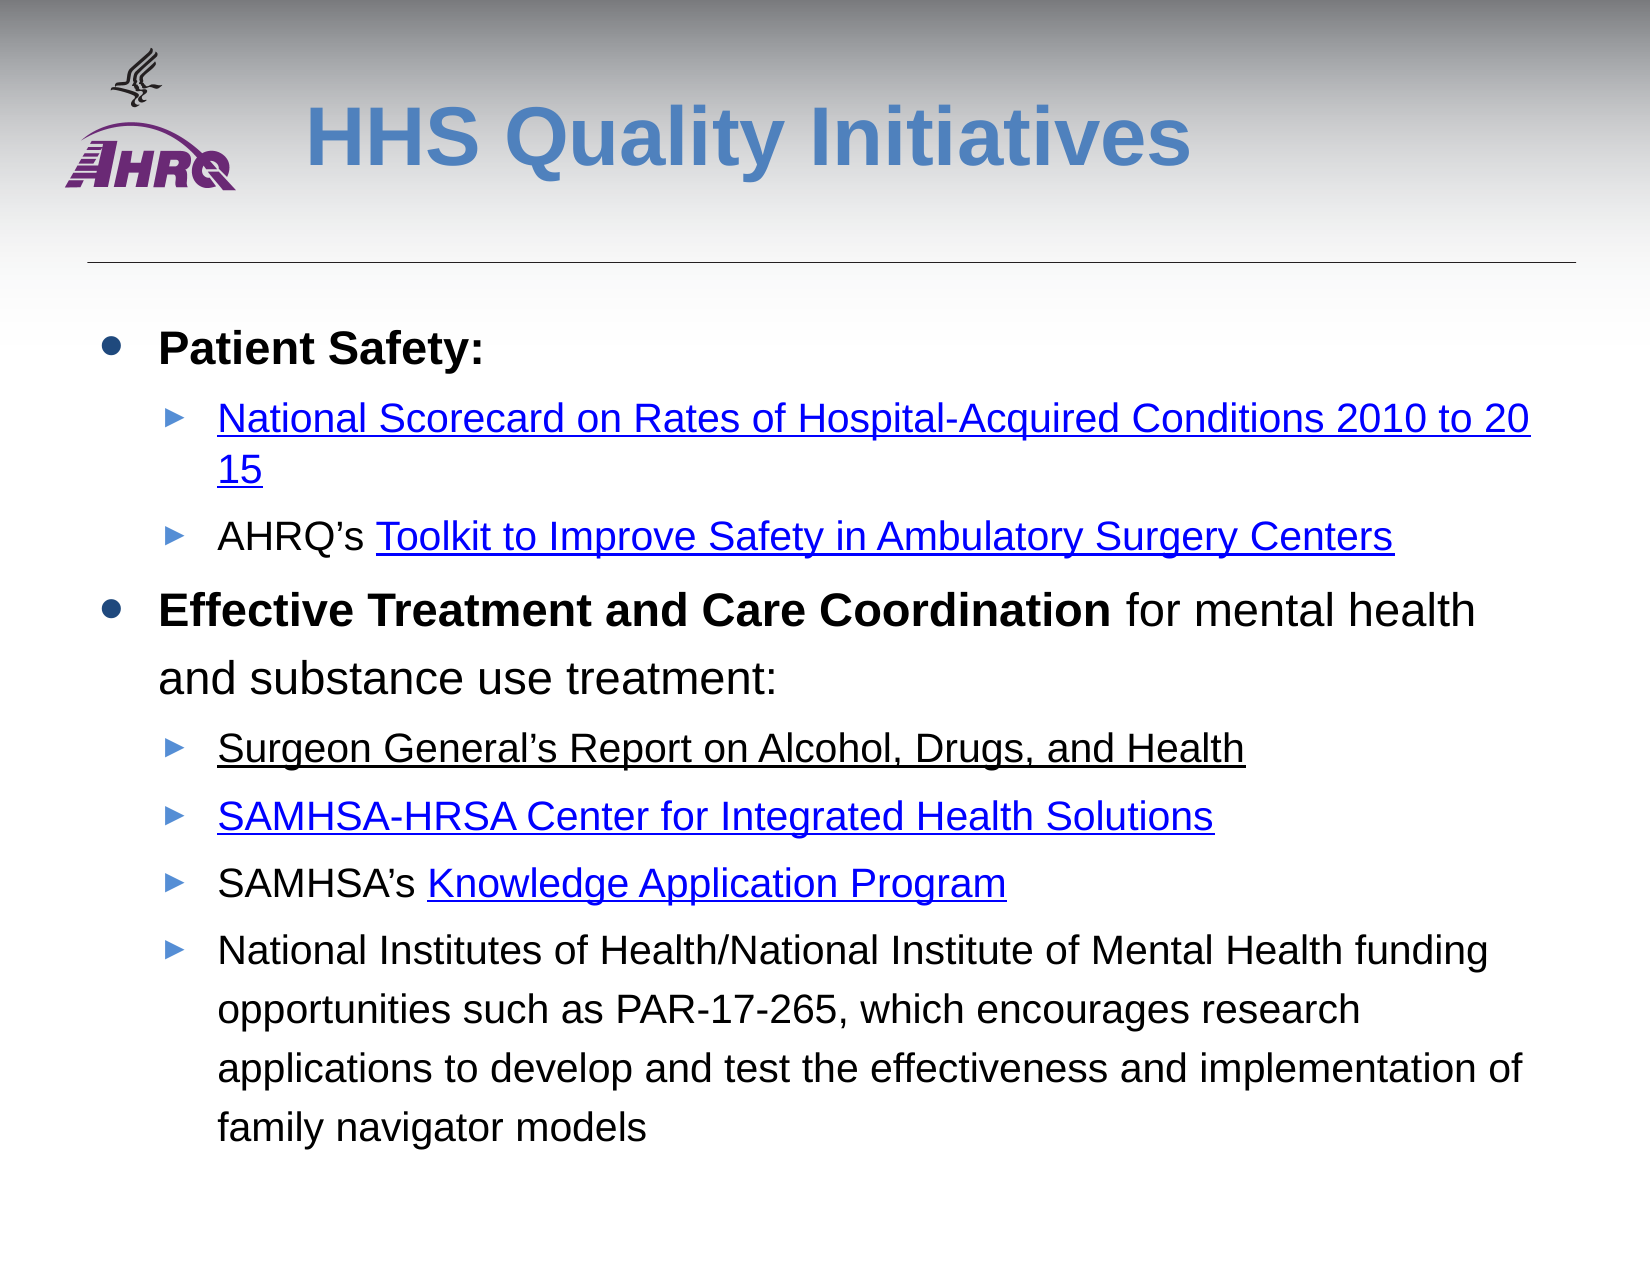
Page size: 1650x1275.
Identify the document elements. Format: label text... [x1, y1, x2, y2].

picture [0, 0, 1650, 1275]
title HHS Quality Initiatives [288, 51, 1568, 213]
list Patient Safety: National Scorecard on Rates of Hospital-Acquired Conditions 2010 to 2015 AHRQ’s Toolkit to Improve Safety in Ambulatory Surgery Centers Effective Treatment and Care Coordination for mental health and substance use treatment: Surgeon General’s Report on Alcohol, Drugs, and Health SAMHSA-HRSA Center for Integrated Health Solutions SAMHSA’s Knowledge Application Program National Institutes of Health/National Institute of Mental Health funding opportunities such as PAR-17-265, which encourages research applications to develop and test the effectiveness and implementation of family navigator models [82, 297, 1568, 1113]
